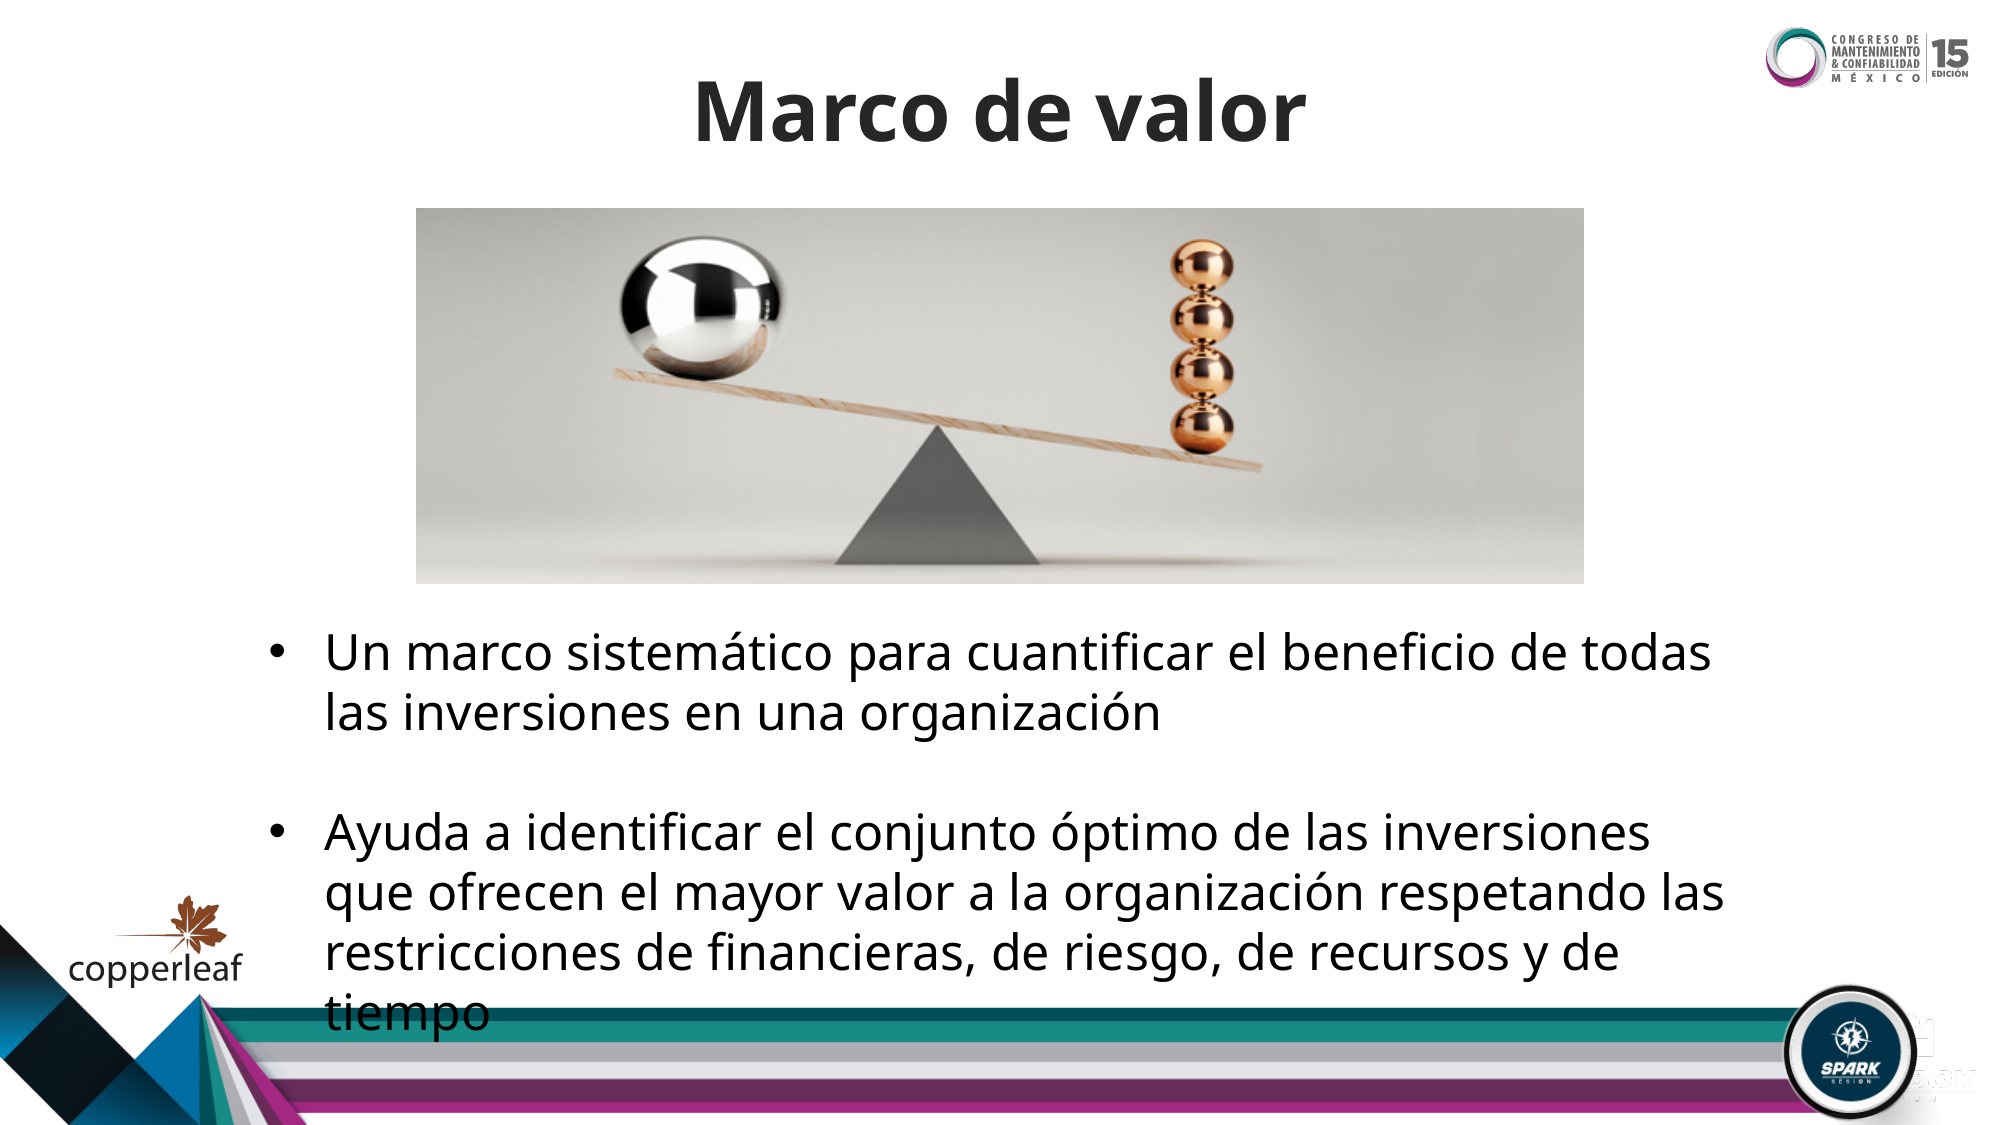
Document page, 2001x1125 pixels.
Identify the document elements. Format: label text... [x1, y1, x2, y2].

text_box Un marco sistemático para cuantificar el beneficio de todas las inversiones en una organización Ayuda a identificar el conjunto óptimo de las inversiones que ofrecen el mayor valor a la organización respetando las restricciones de financieras, de riesgo, de recursos y de tiempo [253, 613, 1747, 1048]
title Marco de valor [253, 35, 1747, 194]
picture [0, 876, 1977, 1125]
picture [416, 208, 1584, 584]
picture [1765, 27, 1969, 88]
